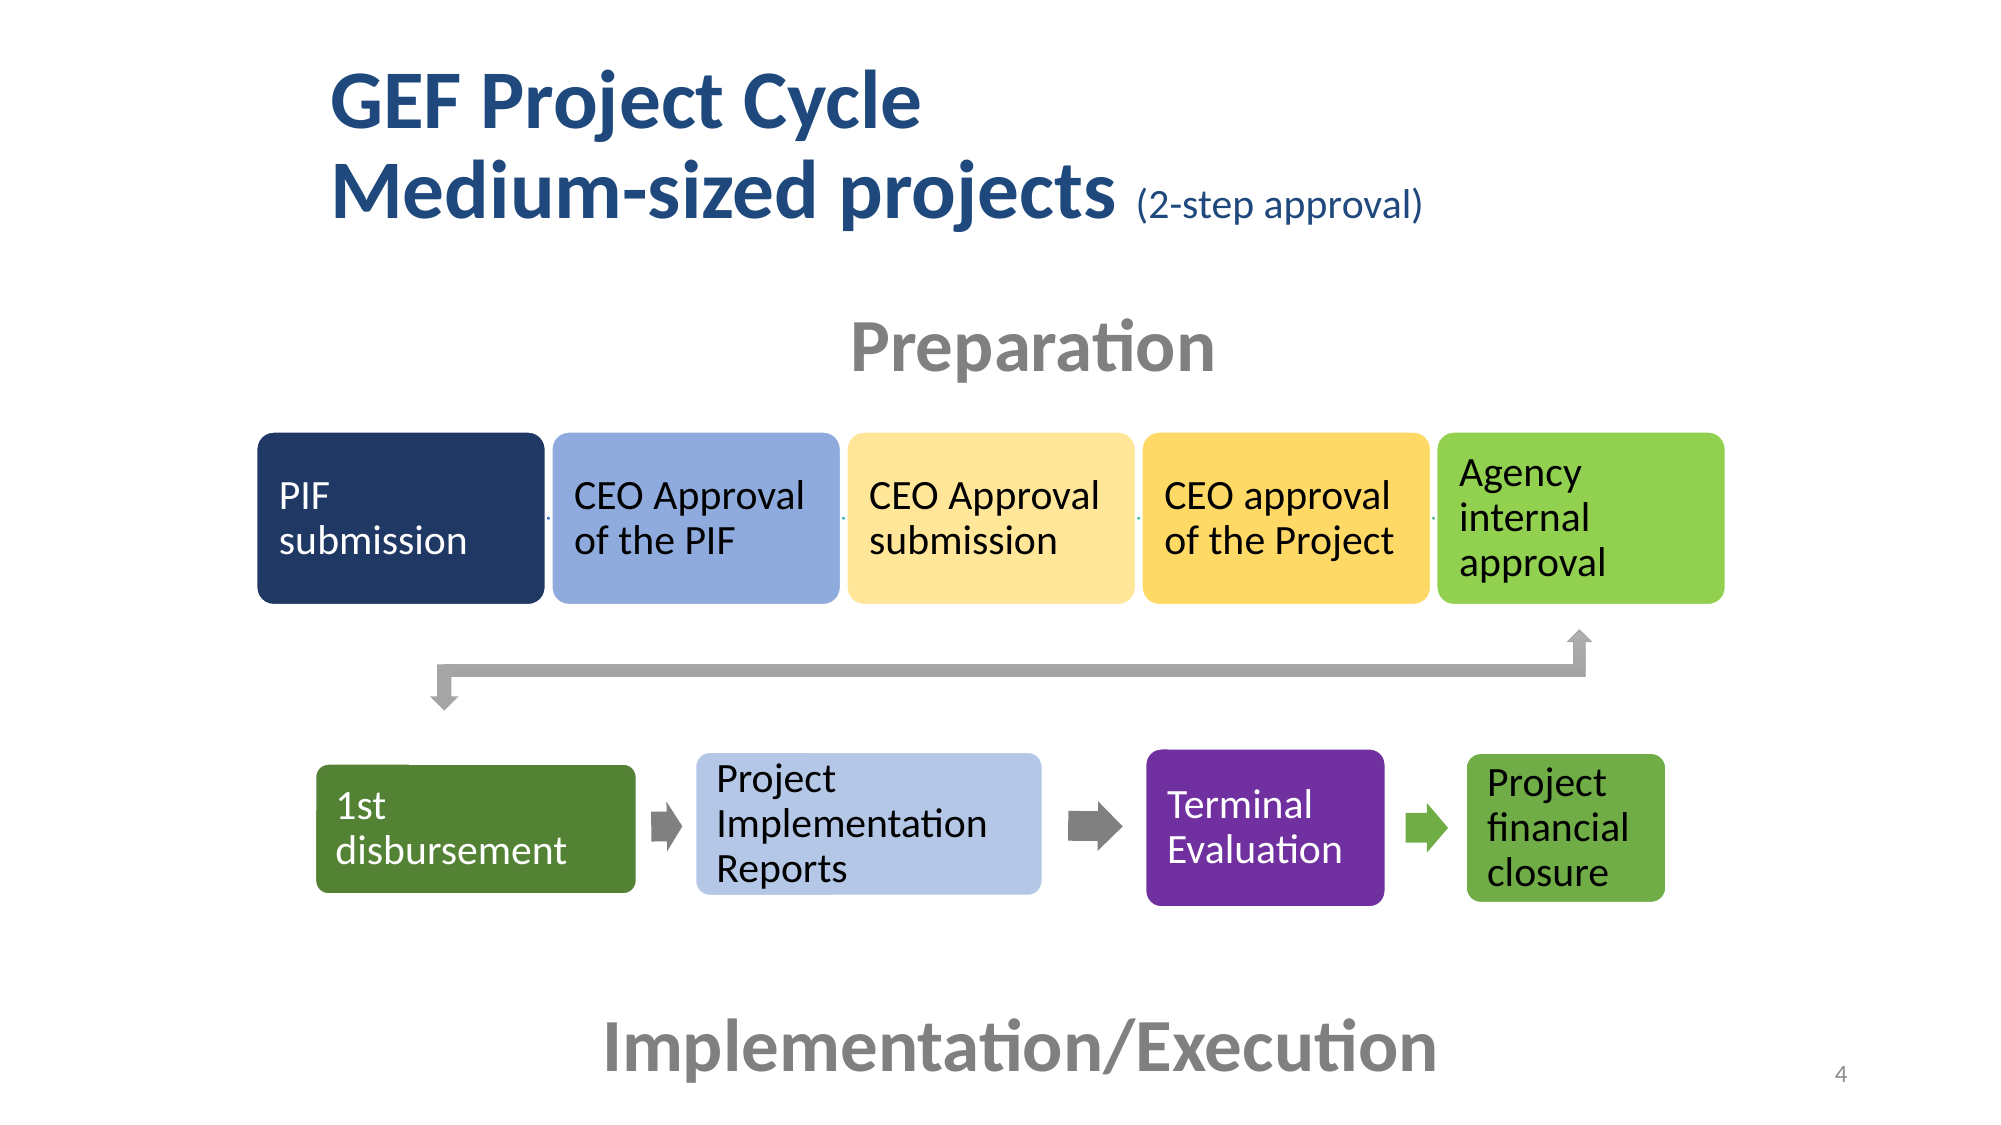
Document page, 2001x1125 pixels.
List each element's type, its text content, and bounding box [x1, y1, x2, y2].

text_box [429, 629, 1592, 711]
text_box Implementation/Execution [587, 989, 1488, 1094]
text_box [255, 424, 1727, 612]
text_box Preparation [835, 289, 1265, 395]
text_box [315, 745, 1668, 911]
slide_number 4 [1412, 1042, 1863, 1103]
title GEF Project Cycle Medium-sized projects (2-step approval) [315, 45, 1451, 249]
